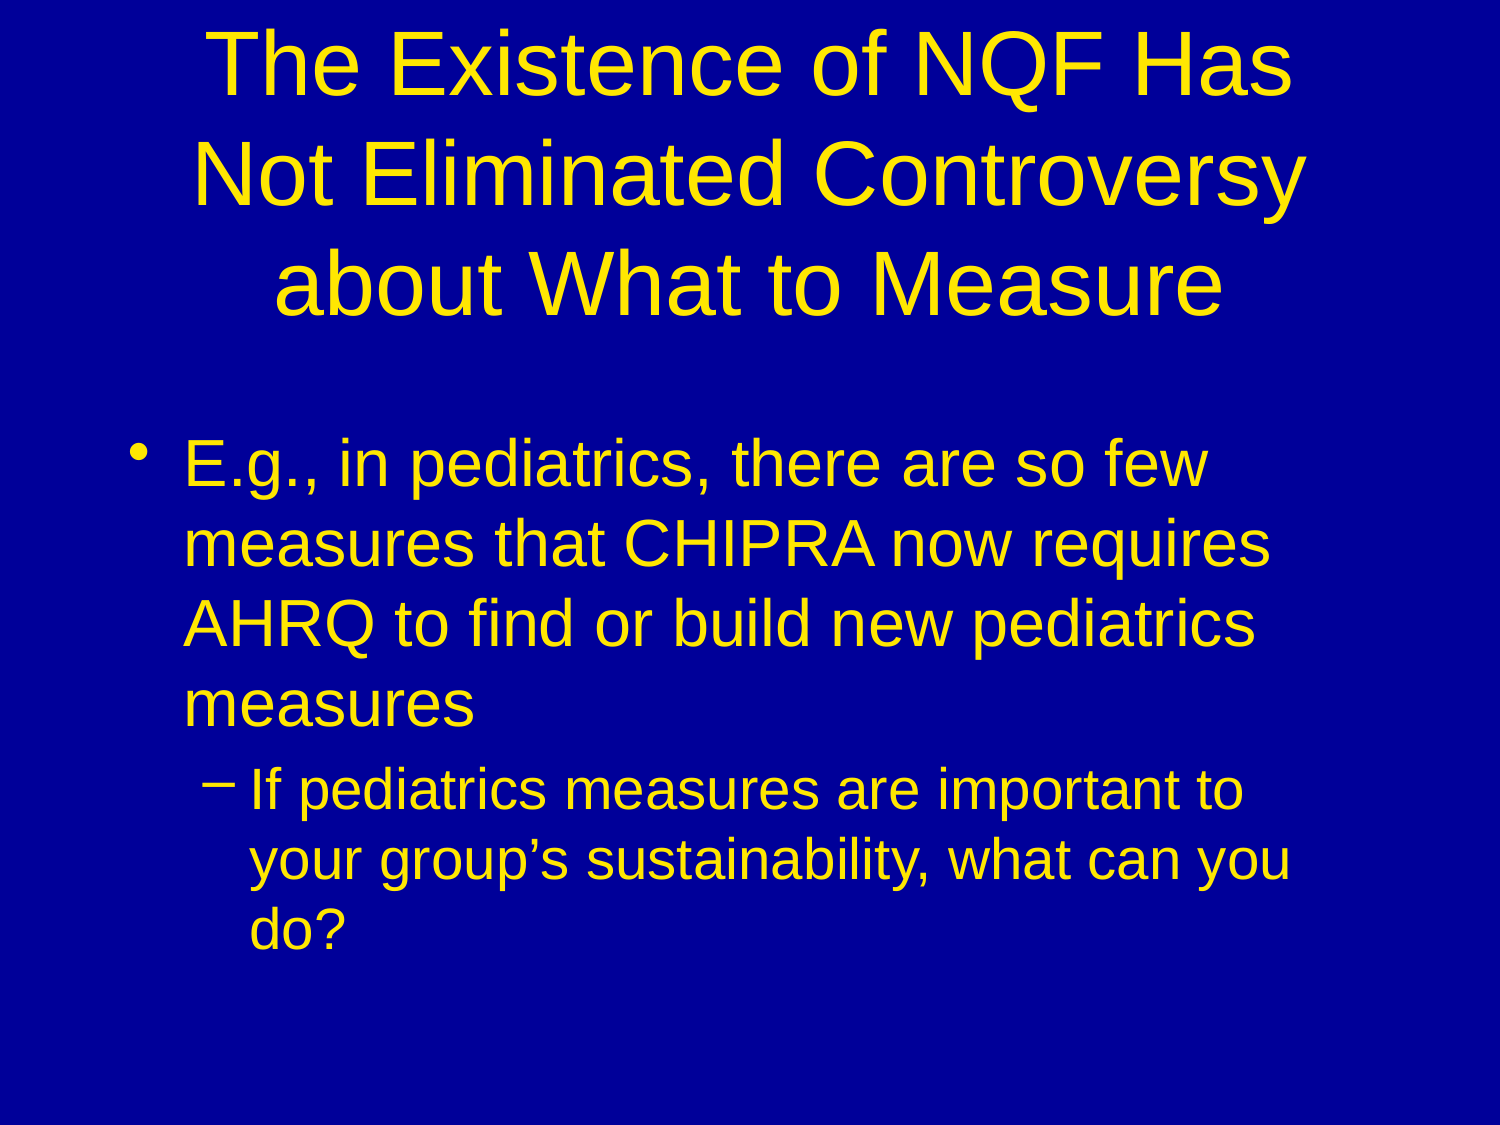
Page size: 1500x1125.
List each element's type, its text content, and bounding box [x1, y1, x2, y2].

title The Existence of NQF Has Not Eliminated Controversy about What to Measure [112, 74, 1388, 263]
list E.g., in pediatrics, there are so few measures that CHIPRA now requires AHRQ to find or build new pediatrics measures If pediatrics measures are important to your group’s sustainability, what can you do? [112, 412, 1388, 1088]
